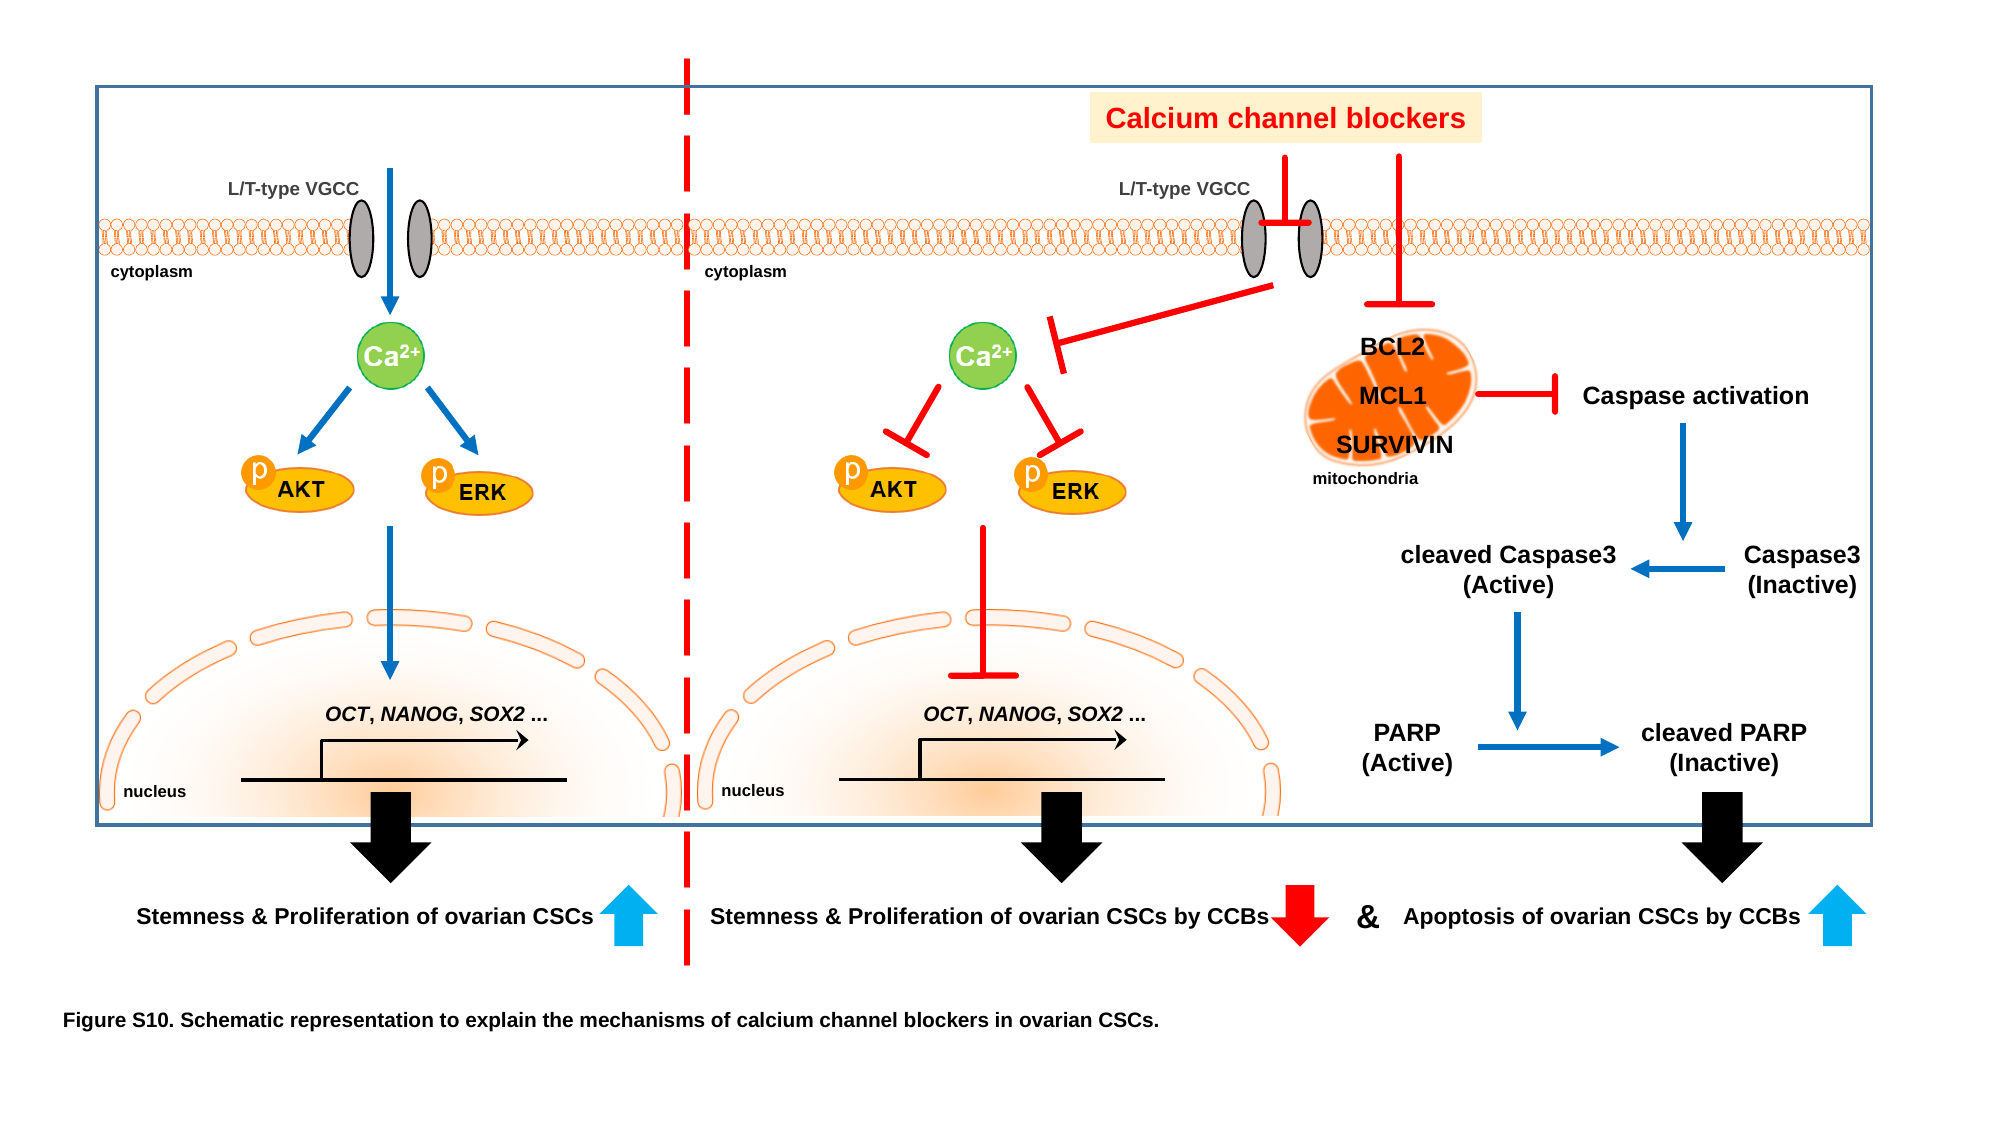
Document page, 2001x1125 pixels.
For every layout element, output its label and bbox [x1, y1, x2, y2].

text_box [48, 58, 1877, 1040]
